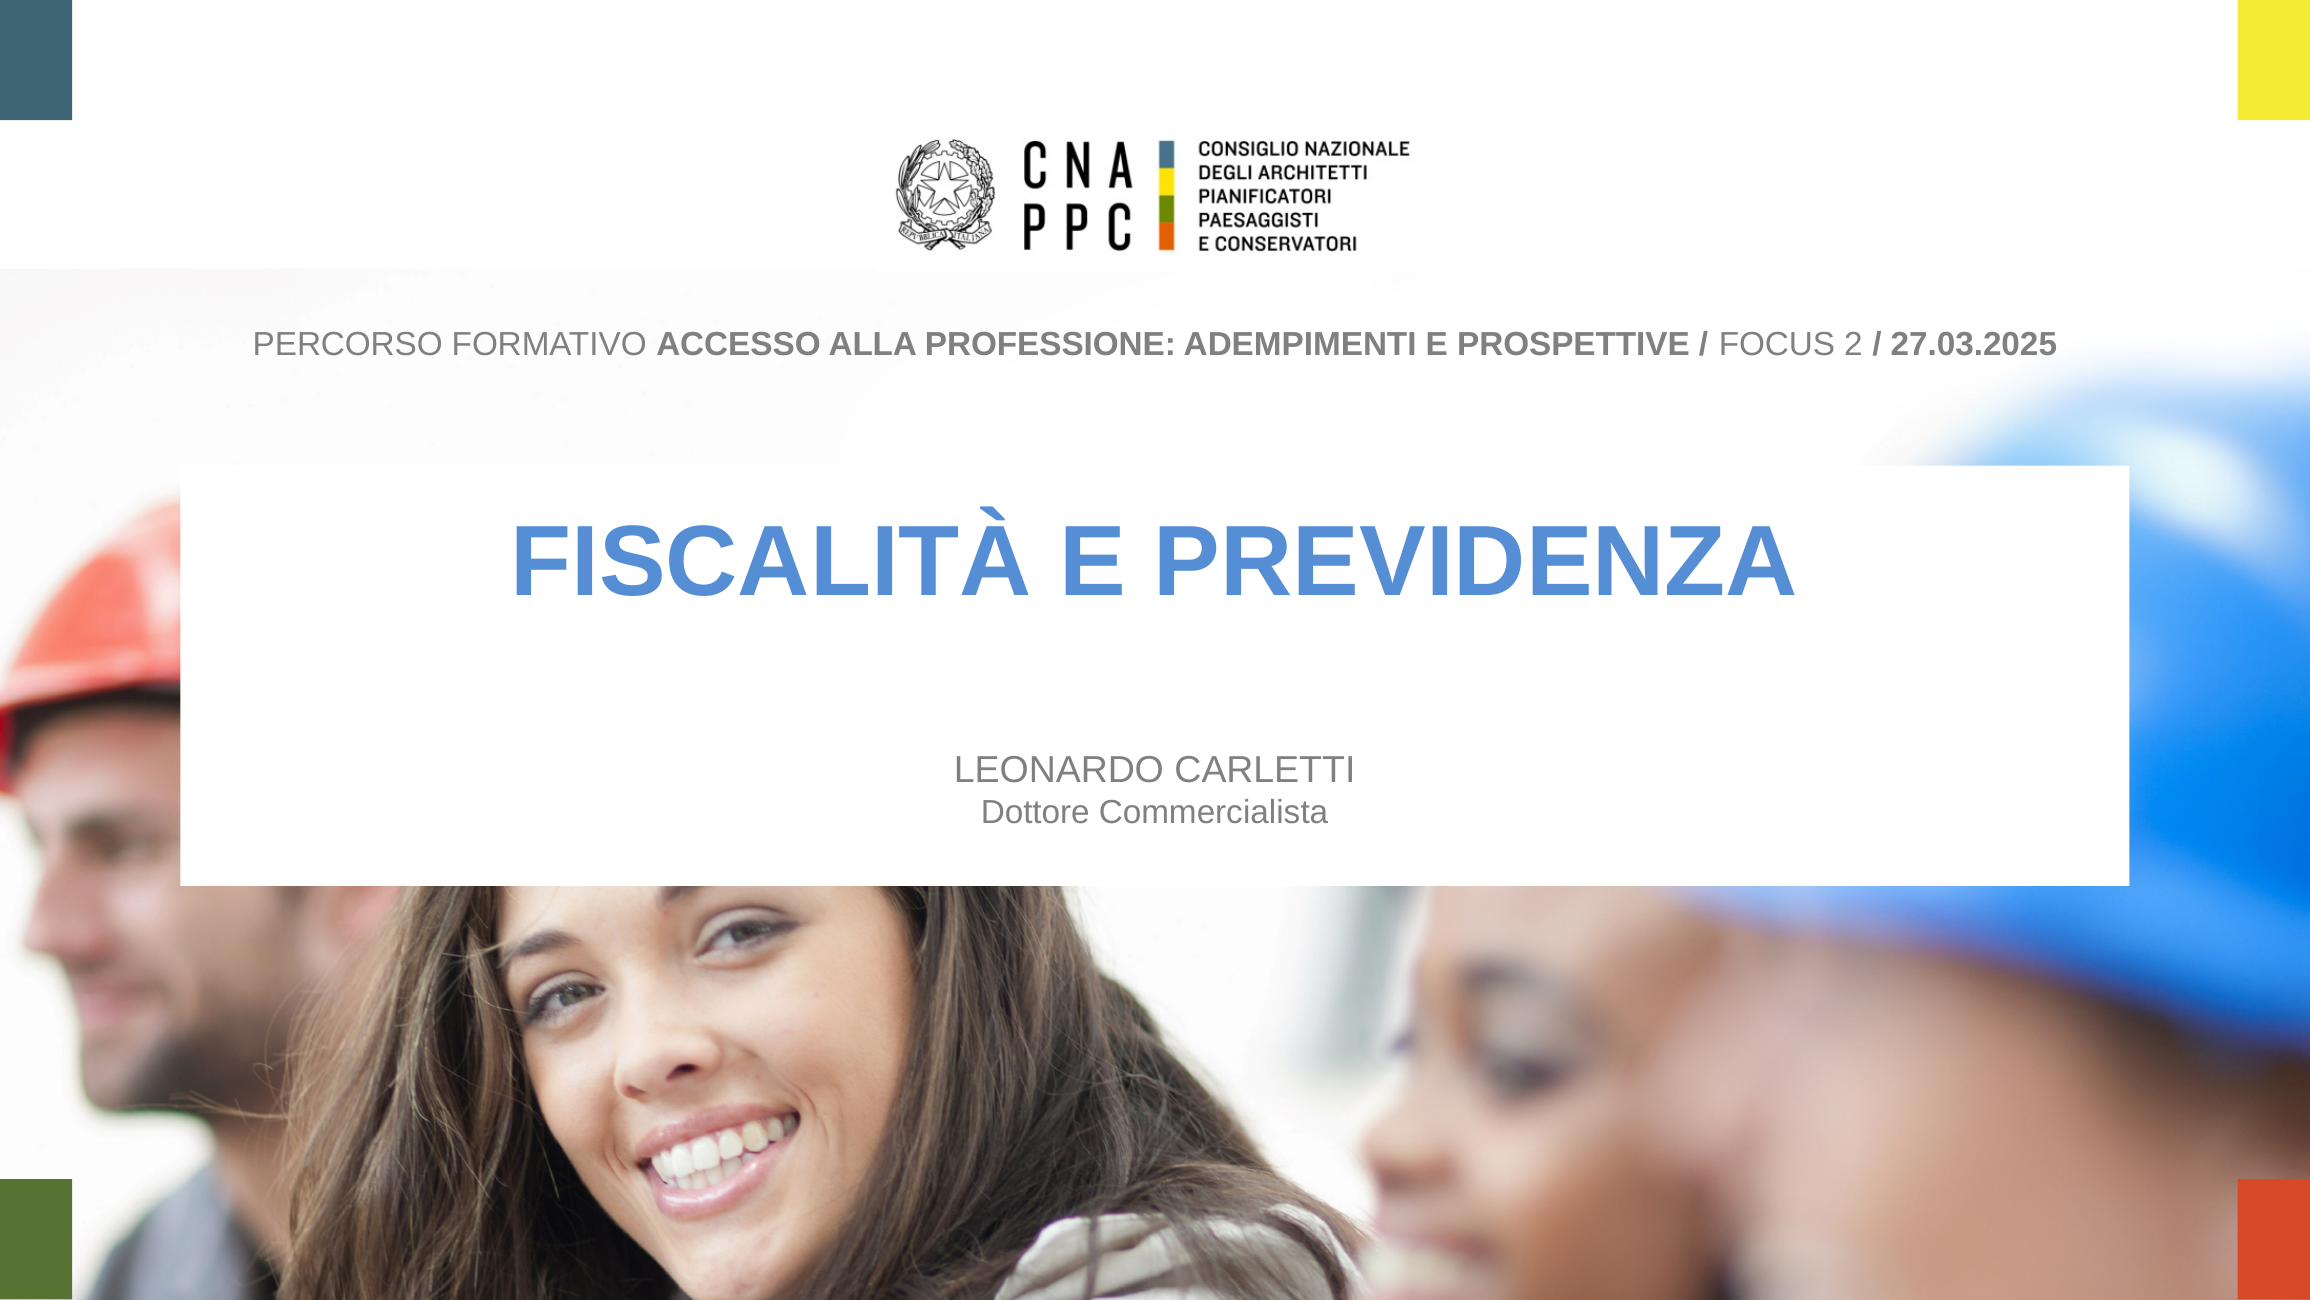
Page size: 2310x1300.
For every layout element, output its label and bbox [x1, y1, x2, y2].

text_box [0, 0, 2310, 1300]
